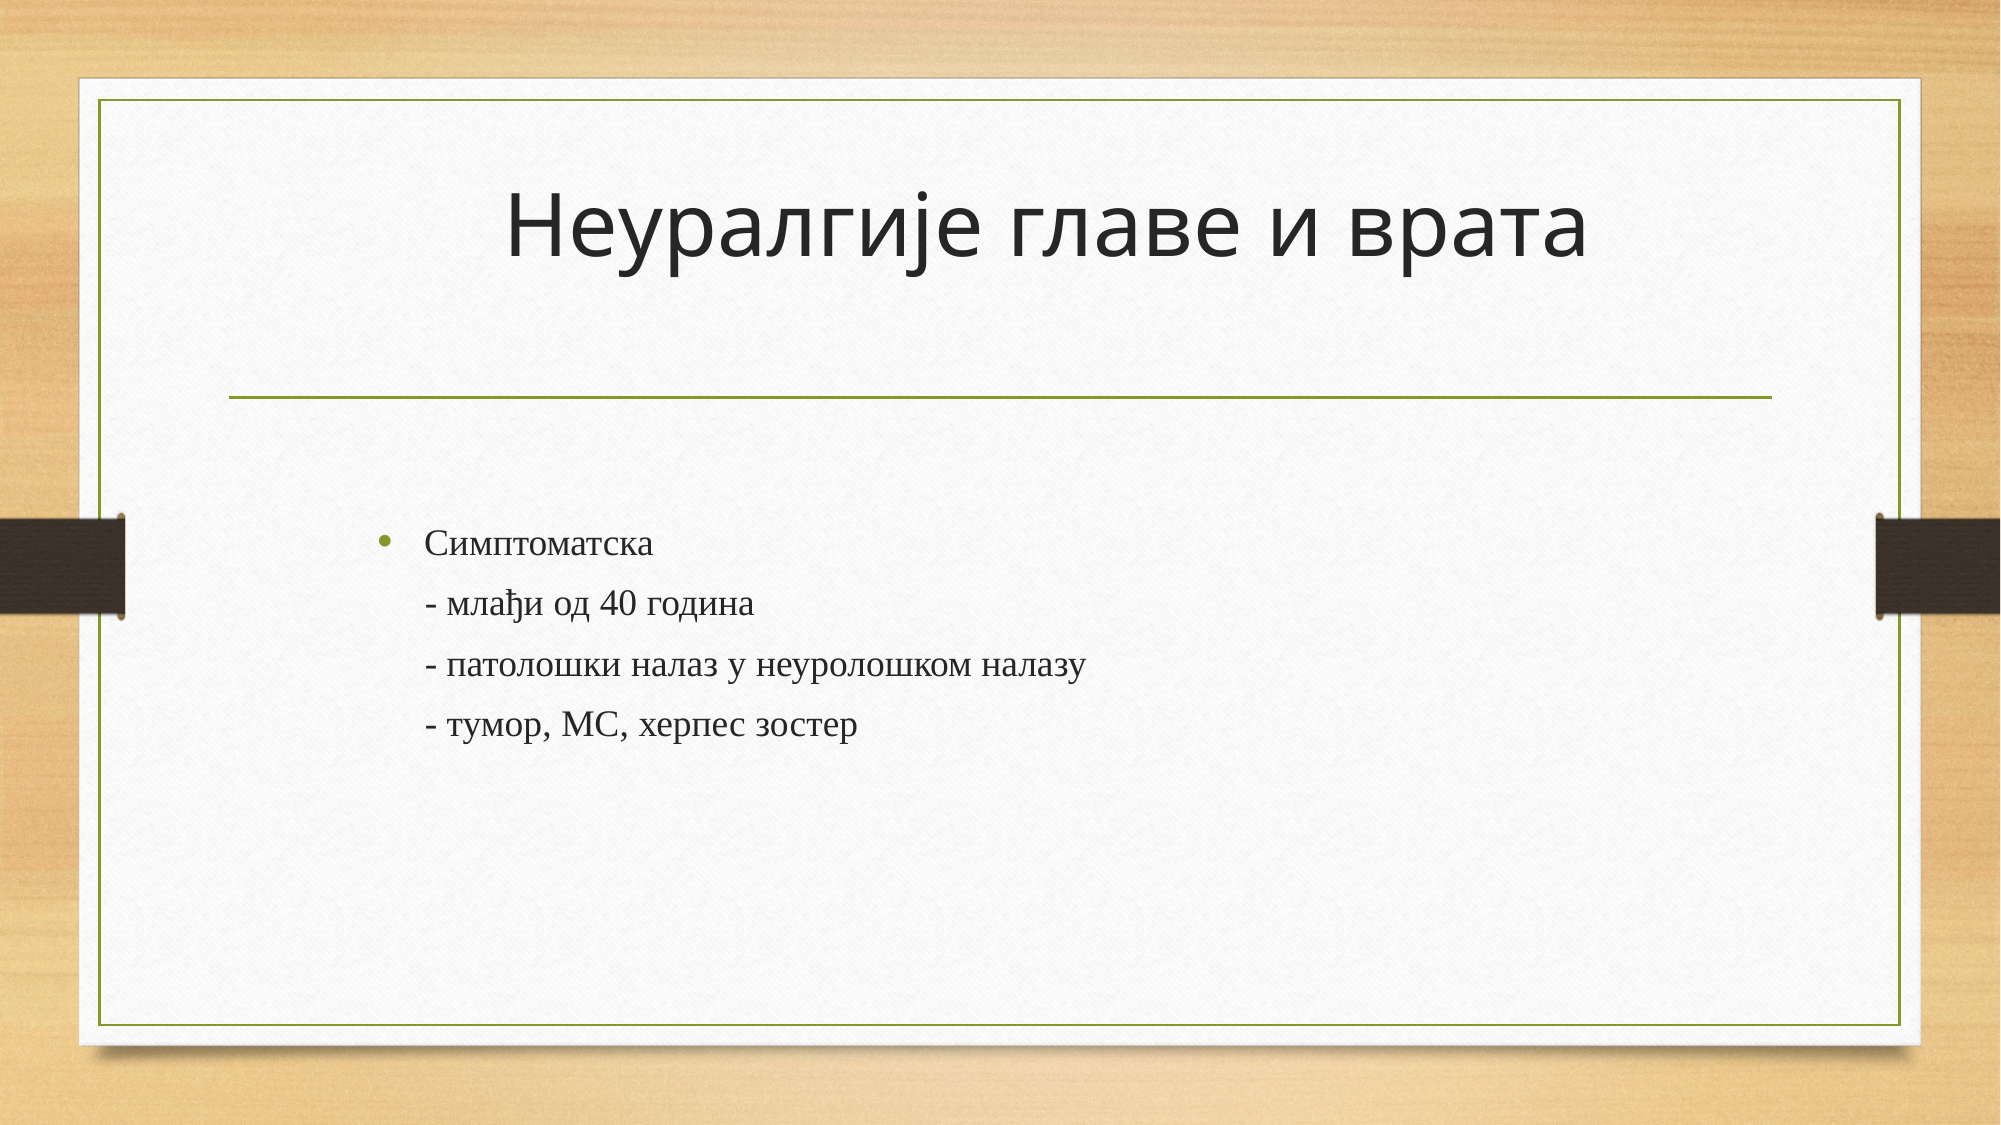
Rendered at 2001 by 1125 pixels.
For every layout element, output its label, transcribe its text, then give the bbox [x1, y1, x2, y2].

picture [0, 0, 2001, 1125]
list Симптоматска - млађи од 40 година - патолошки налаз у неуролошком налазу - тумор, МС, херпес зостер [362, 515, 1603, 870]
title Неуралгије главе и врата [359, 160, 1735, 282]
